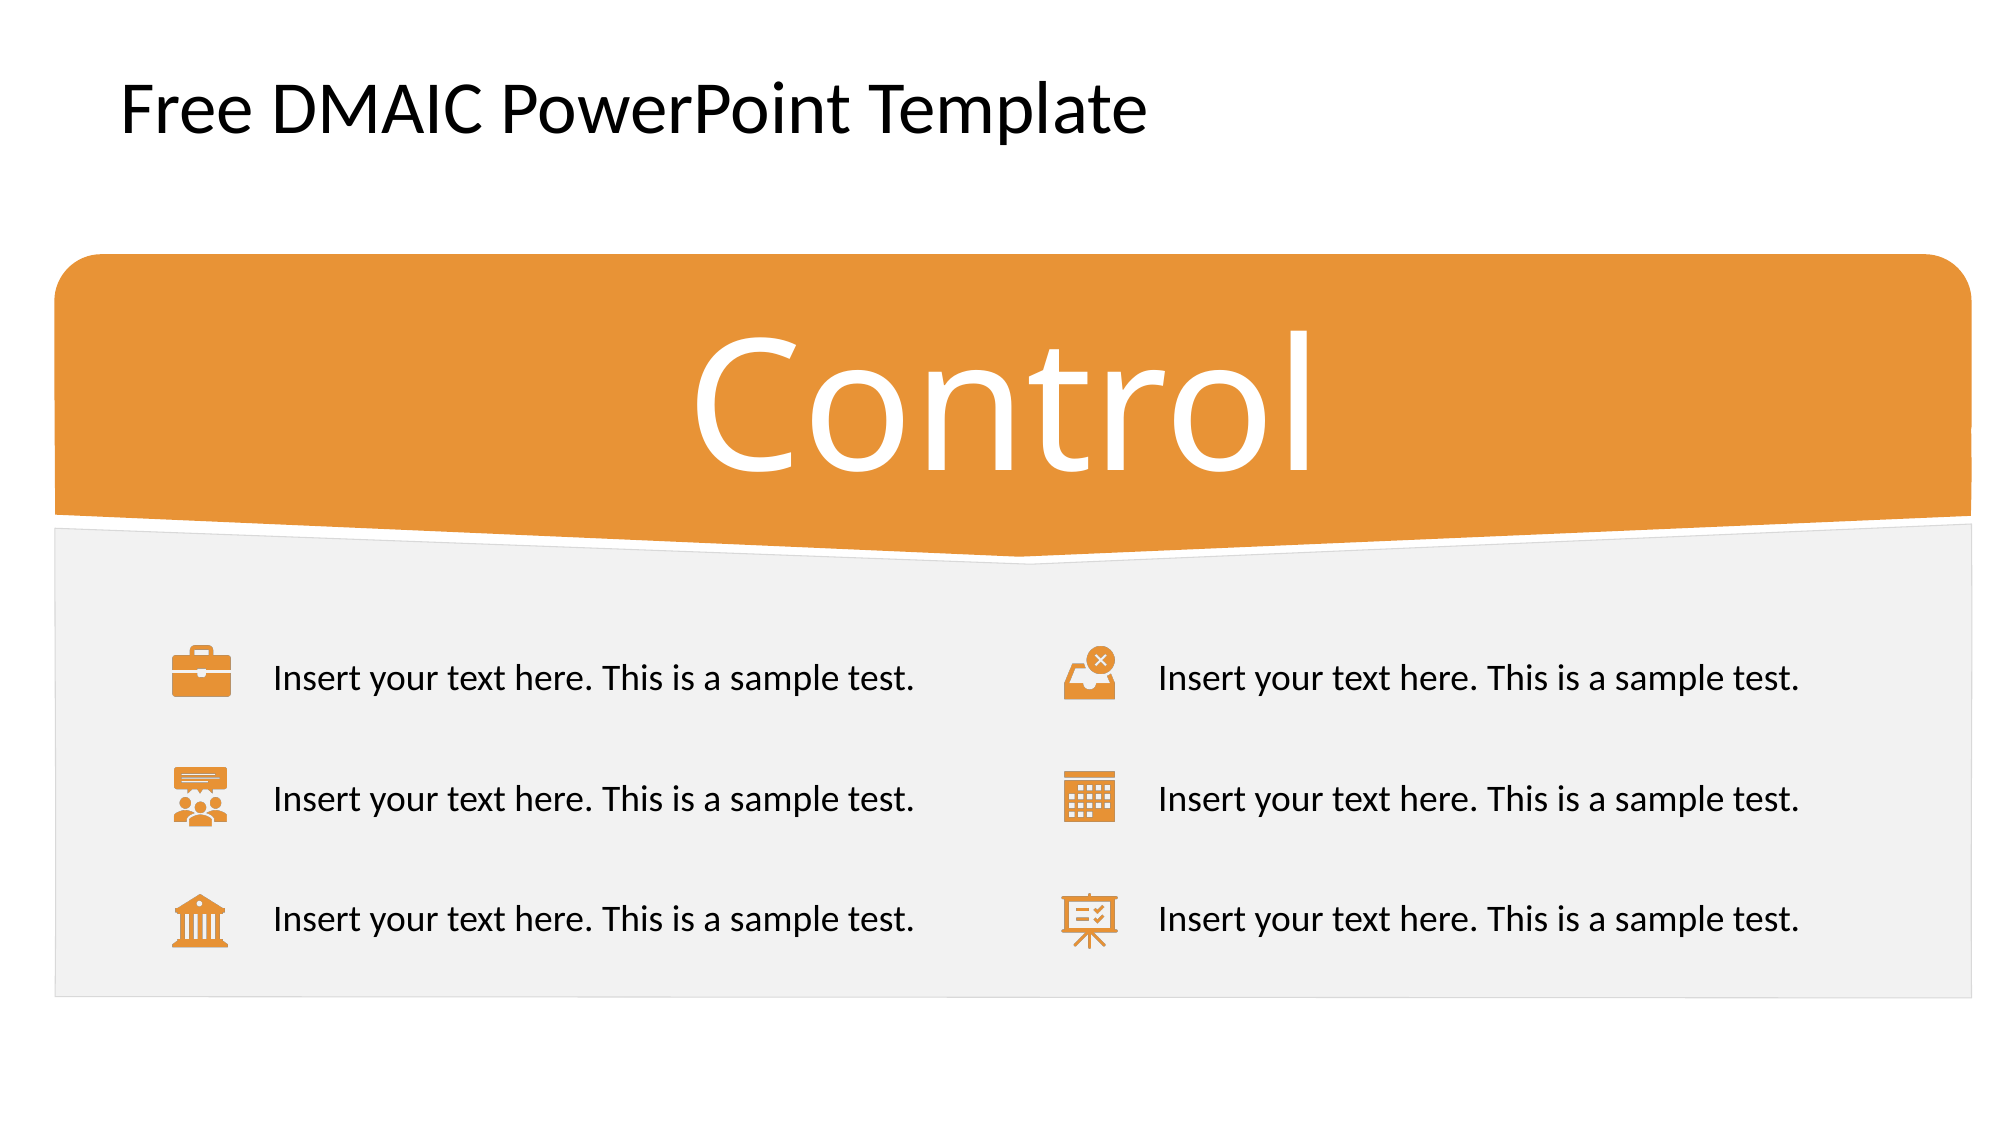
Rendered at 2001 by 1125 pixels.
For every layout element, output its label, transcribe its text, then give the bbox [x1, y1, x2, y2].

text_box Insert your text here. This is a sample test. [1128, 887, 1835, 947]
text_box Control [96, 279, 1914, 515]
picture [164, 637, 236, 709]
title Free DMAIC PowerPoint Template [99, 45, 1900, 162]
picture [164, 761, 236, 832]
picture [164, 885, 236, 956]
text_box Insert your text here. This is a sample test. [1129, 645, 1835, 706]
picture [1054, 885, 1125, 956]
text_box [52, 521, 1974, 1001]
text_box [52, 252, 1974, 559]
text_box Insert your text here. This is a sample test. [239, 887, 950, 947]
text_box Insert your text here. This is a sample test. [240, 766, 950, 826]
picture [1054, 761, 1125, 832]
text_box Insert your text here. This is a sample test. [1129, 766, 1835, 826]
text_box Insert your text here. This is a sample test. [240, 645, 950, 706]
picture [1054, 637, 1125, 709]
